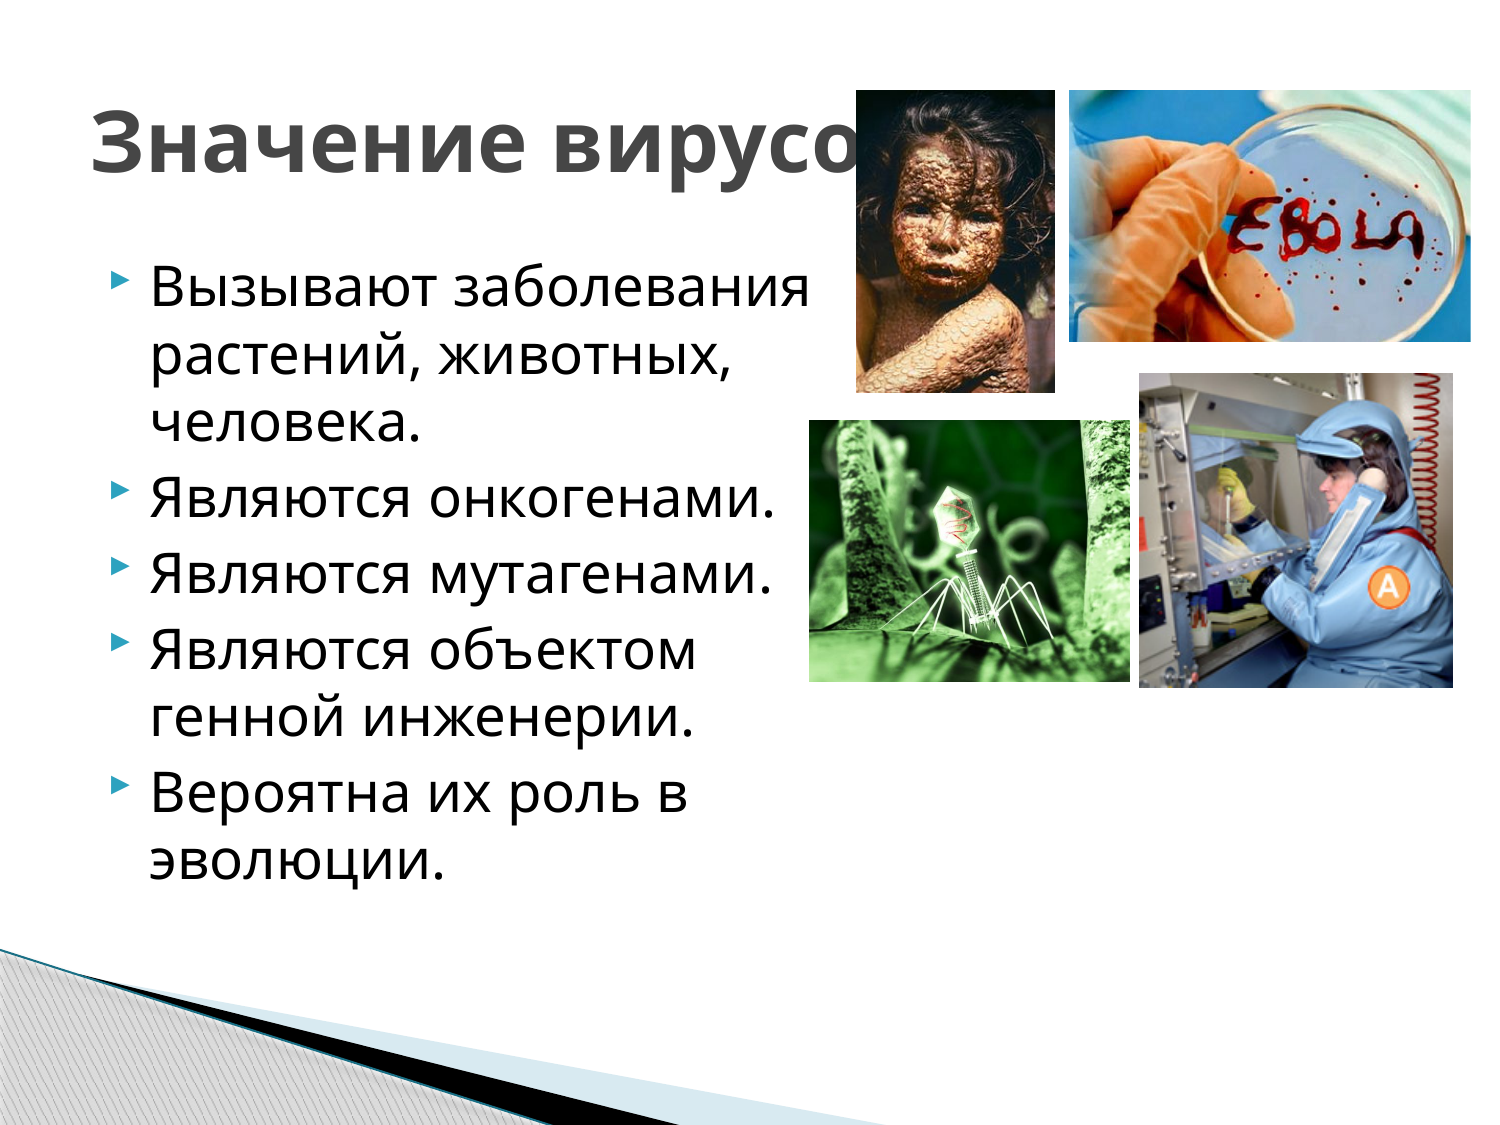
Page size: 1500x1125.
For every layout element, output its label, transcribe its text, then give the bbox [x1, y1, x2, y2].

picture [808, 420, 1130, 682]
picture [1068, 89, 1471, 342]
picture [1139, 373, 1453, 688]
picture [855, 89, 1055, 393]
list Вызывают заболевания растений, животных, человека. Являются онкогенами. Являются мутагенами. Являются объектом генной инженерии. Вероятна их роль в эволюции. [74, 242, 904, 986]
title Значение вирусов [75, 45, 1425, 233]
